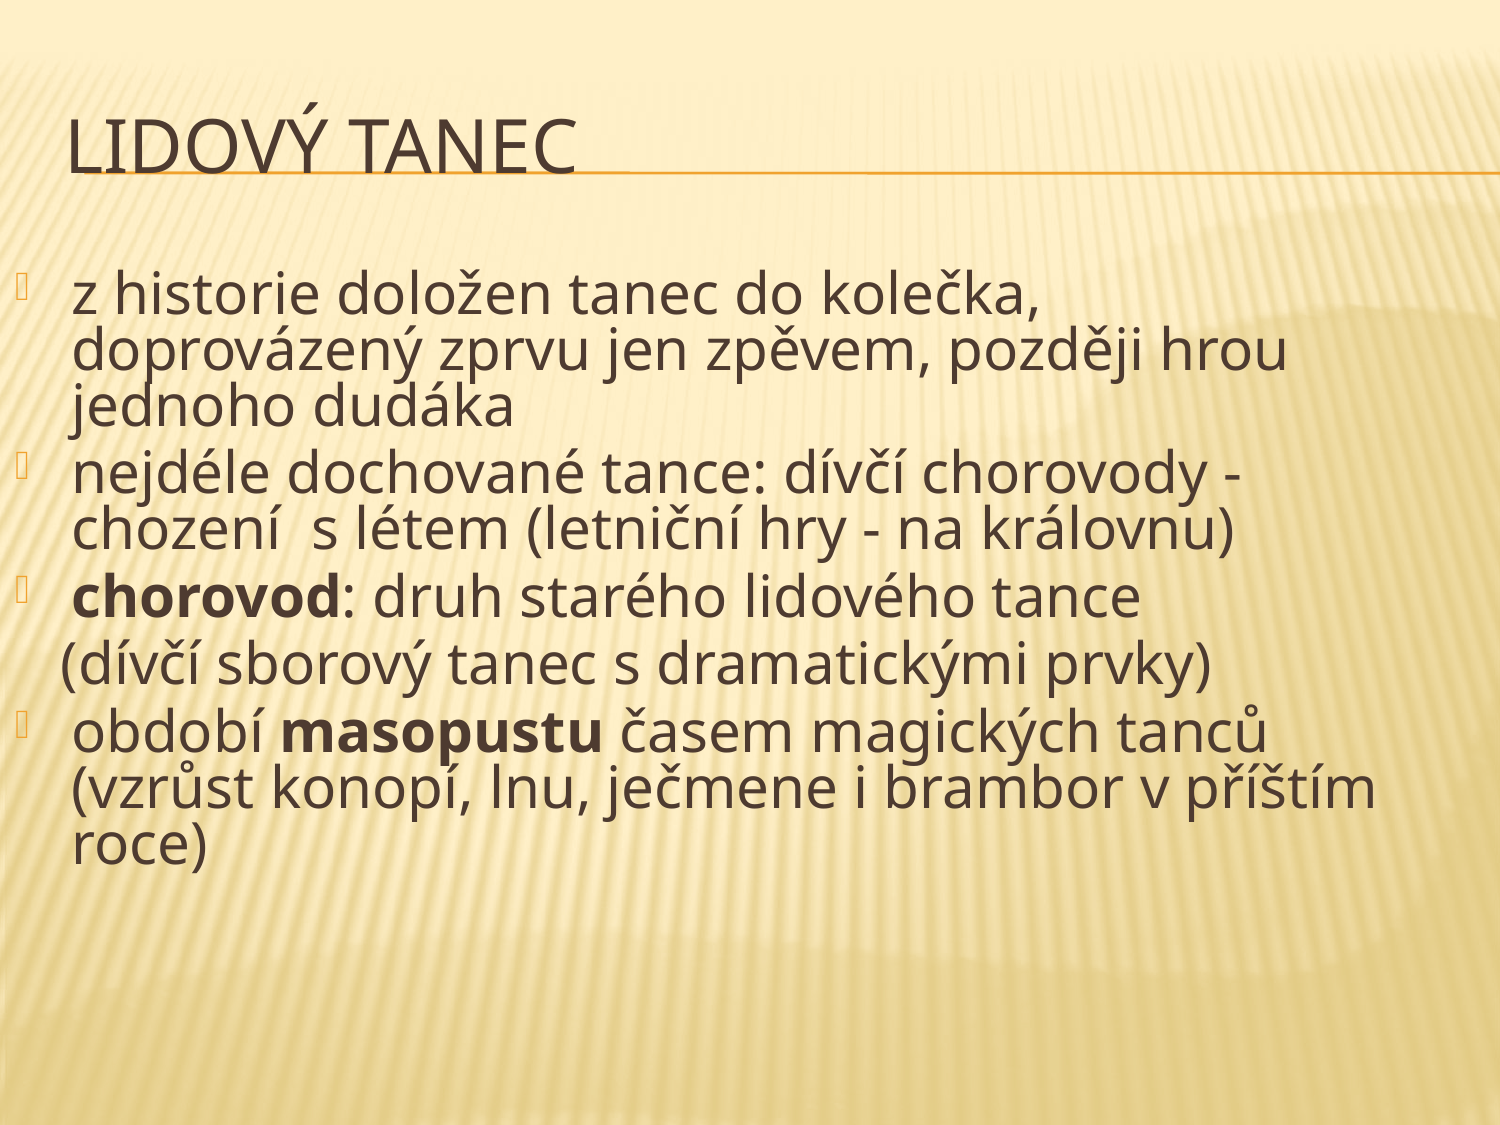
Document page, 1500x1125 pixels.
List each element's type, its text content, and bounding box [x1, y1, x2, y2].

list z historie doložen tanec do kolečka, doprovázený zprvu jen zpěvem, později hrou jednoho dudáka nejdéle dochované tance: dívčí chorovody - chození s létem (letniční hry - na královnu) chorovod: druh starého lidového tance (dívčí sborový tanec s dramatickými prvky) období masopustu časem magických tanců (vzrůst konopí, lnu, ječmene i brambor v příštím roce) [0, 262, 1424, 1006]
title Lidový tanec [49, 75, 1475, 213]
